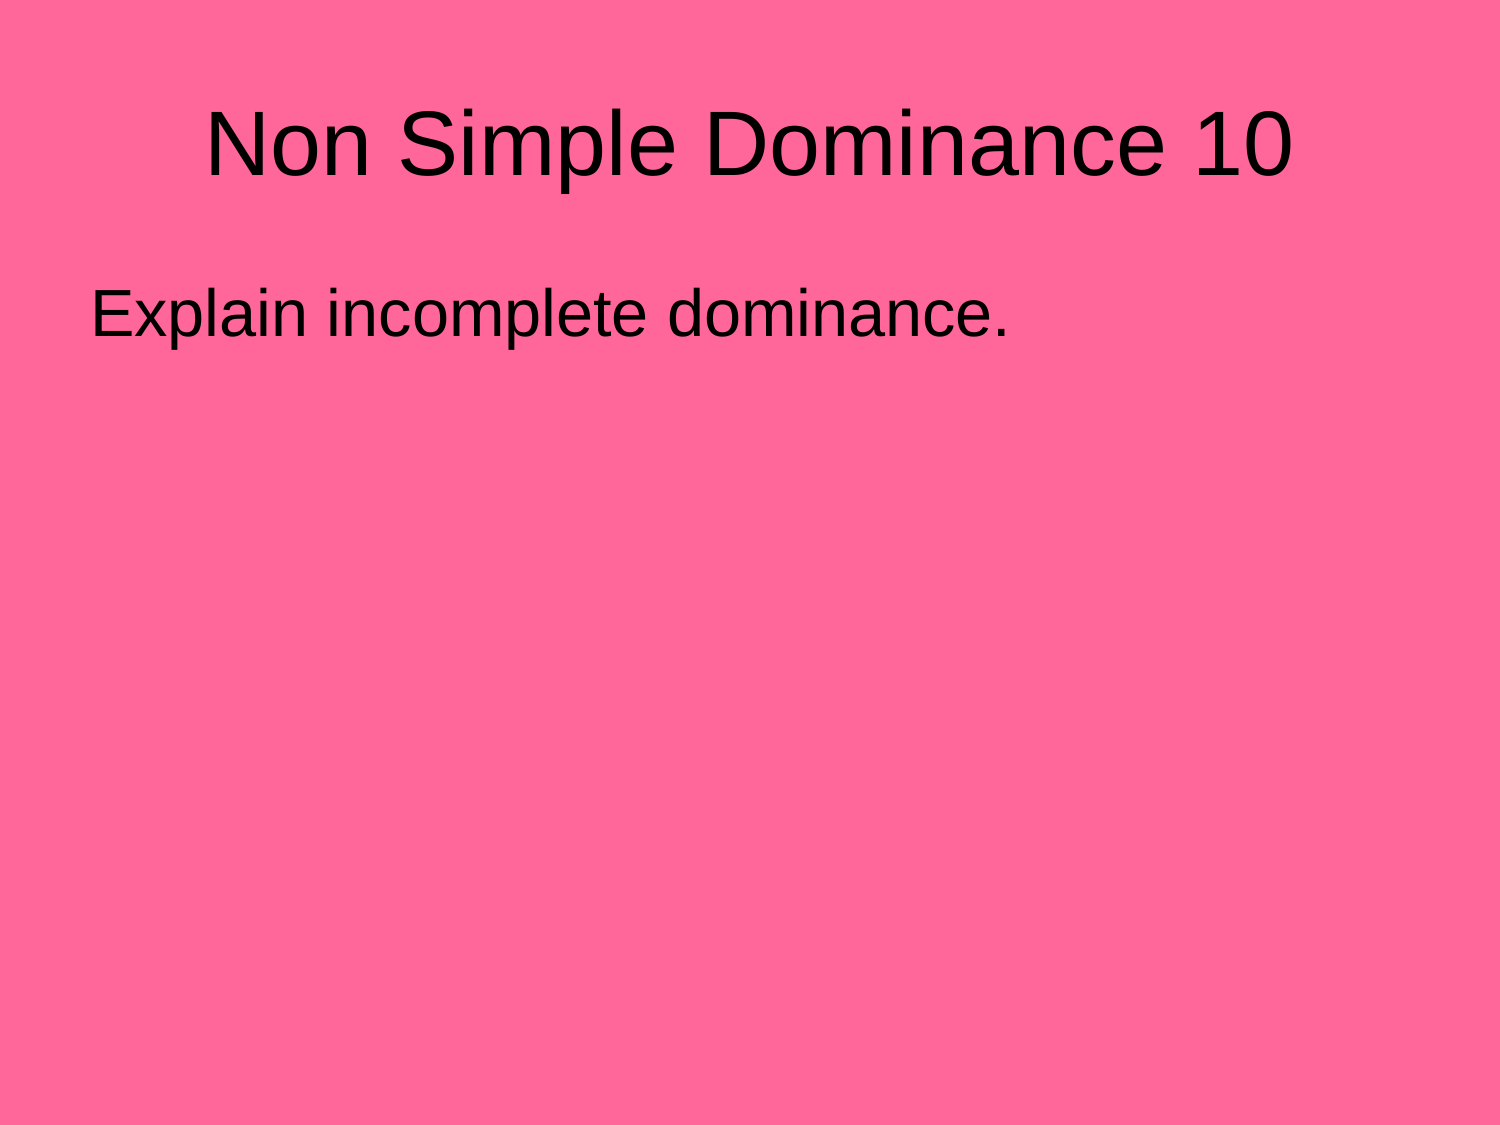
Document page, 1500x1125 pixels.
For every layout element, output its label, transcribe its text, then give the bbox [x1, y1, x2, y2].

title Non Simple Dominance 10 [74, 44, 1426, 233]
list Explain incomplete dominance. [74, 262, 1426, 1006]
